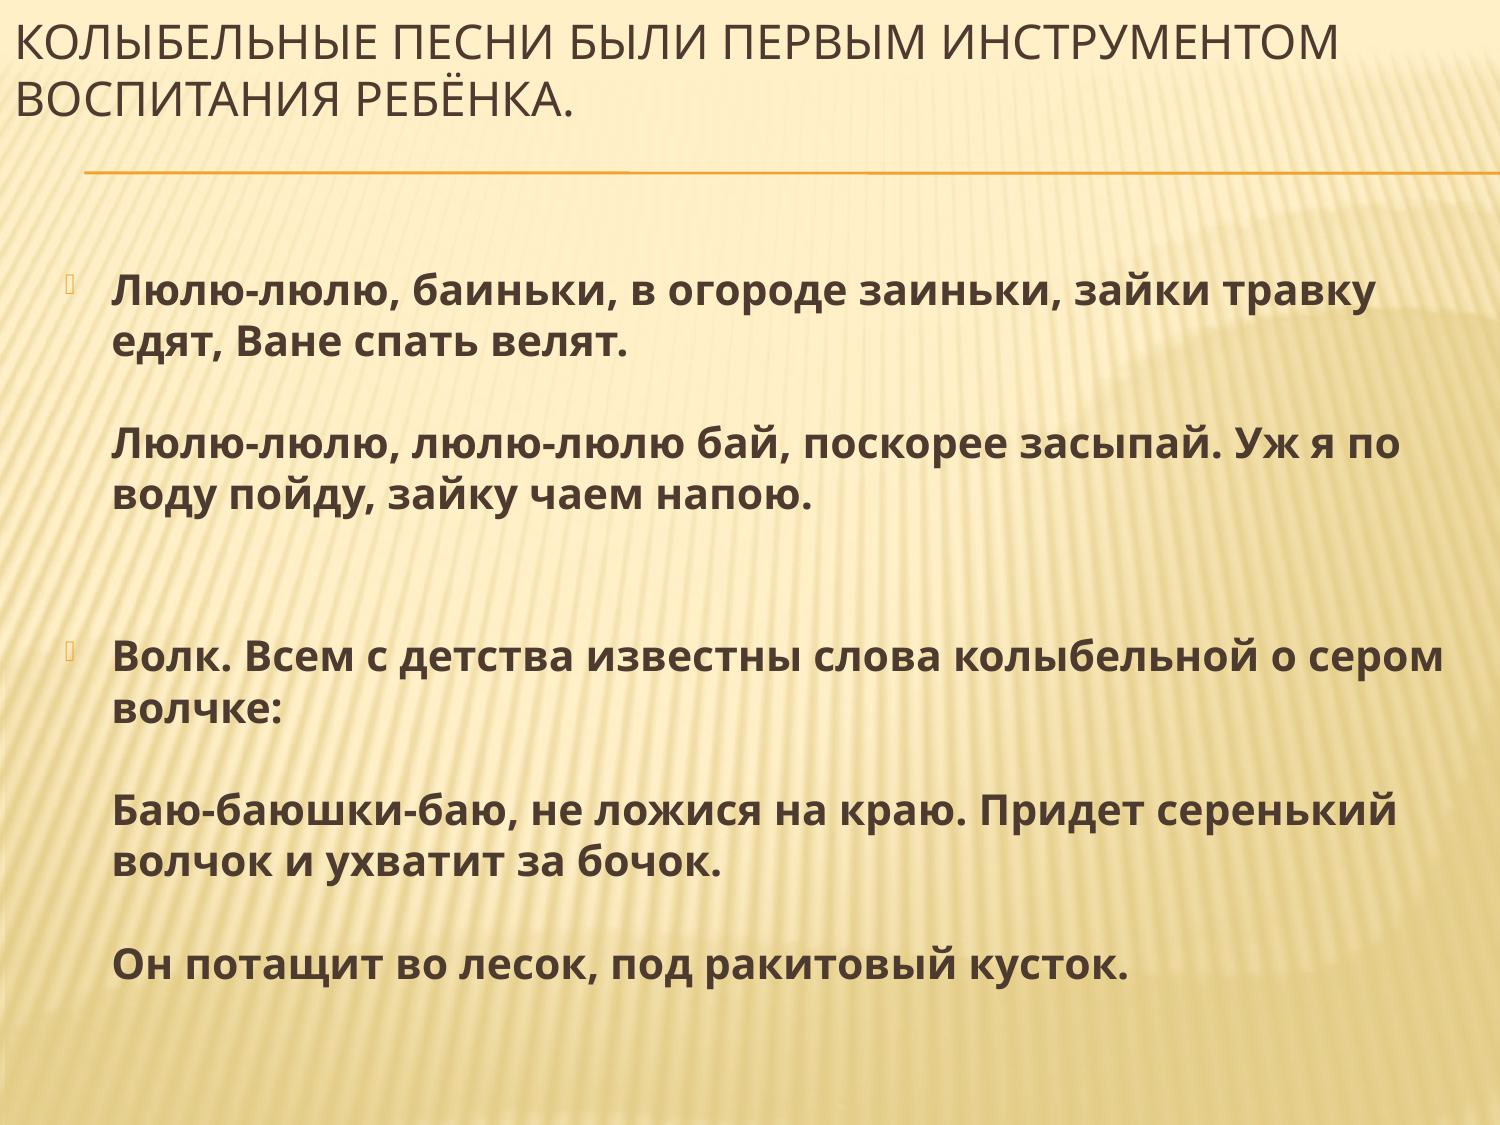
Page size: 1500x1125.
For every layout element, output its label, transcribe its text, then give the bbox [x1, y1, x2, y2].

title Колыбельные песни были первым инструментом воспитания ребёнка. [0, 0, 1500, 138]
list Люлю-люлю, баиньки, в огороде заиньки, зайки травку едят, Ване спать велят. Люлю-люлю, люлю-люлю бай, поскорее засыпай. Уж я по воду пойду, зайку чаем напою. Волк. Всем с детства известны слова колыбельной о сером волчке: Баю-баюшки-баю, не ложися на краю. Придет серенький волчок и ухватит за бочок. Он потащит во лесок, под ракитовый кусток. [50, 254, 1475, 998]
